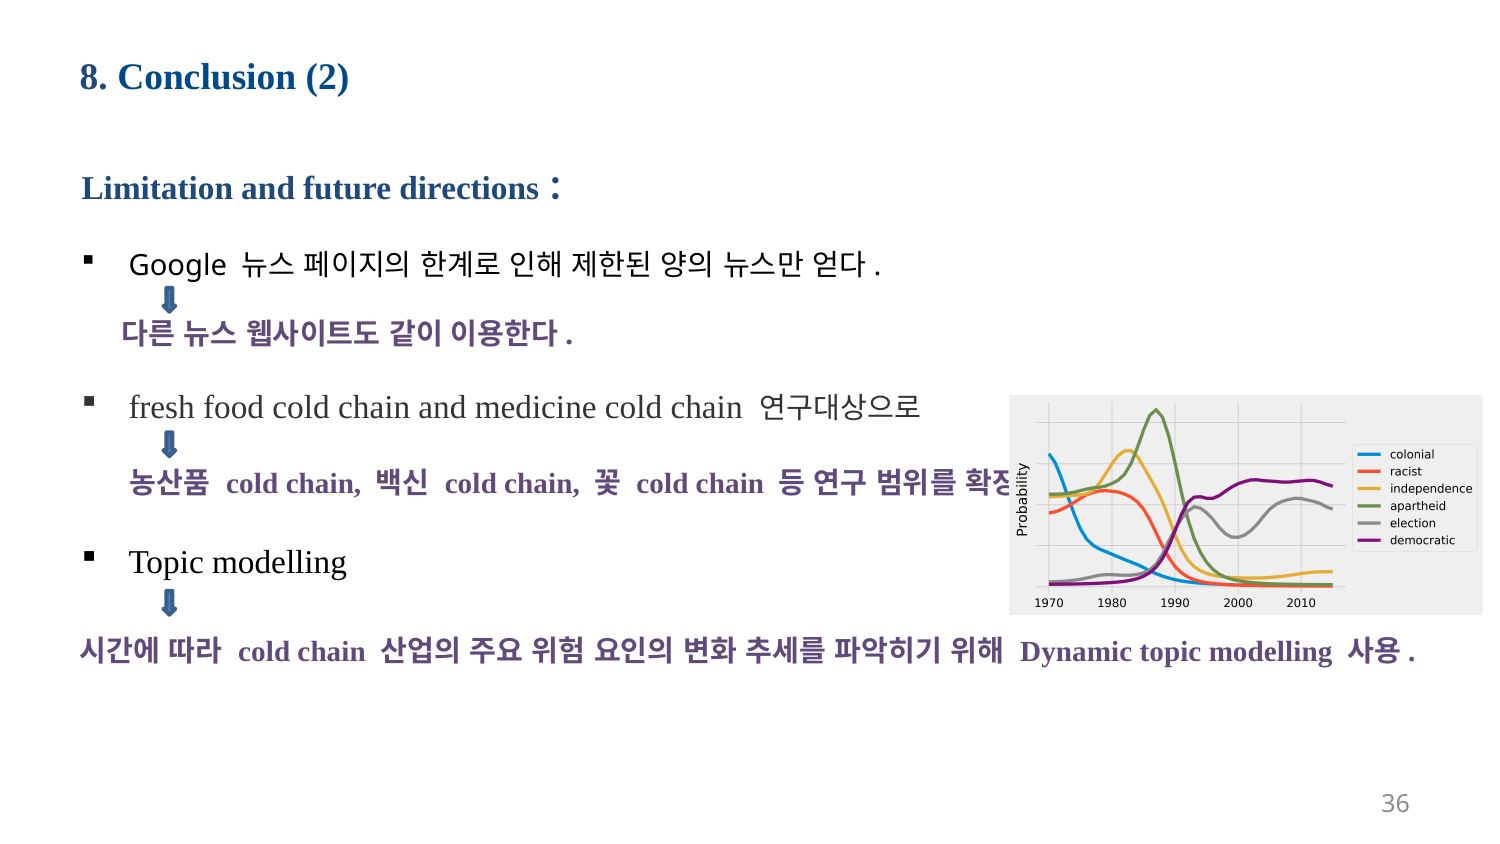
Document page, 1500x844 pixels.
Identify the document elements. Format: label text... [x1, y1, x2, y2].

picture [1009, 395, 1483, 615]
text_box 시간에 따라 cold chain 산업의 주요 위험 요인의 변화 추세를 파악히기 위해 Dynamic topic modelling 사용. [64, 624, 1478, 675]
slide_number 36 [1074, 782, 1425, 827]
text_box [161, 285, 178, 314]
text_box Limitation and future directions： Google 뉴스 페이지의 한계로 인해 제한된 양의 뉴스만 얻다. 다른 뉴스 웹사이트도 같이 이용한다. fresh food cold chain and medicine cold chain 연구대상으로 농산품 cold chain, 백신 cold chain, 꽃 cold chain 등 연구 범위를 확장. Topic modelling [66, 158, 1373, 624]
text_box 8. Conclusion (2) [64, 0, 573, 105]
text_box [161, 430, 178, 459]
text_box [161, 588, 178, 617]
